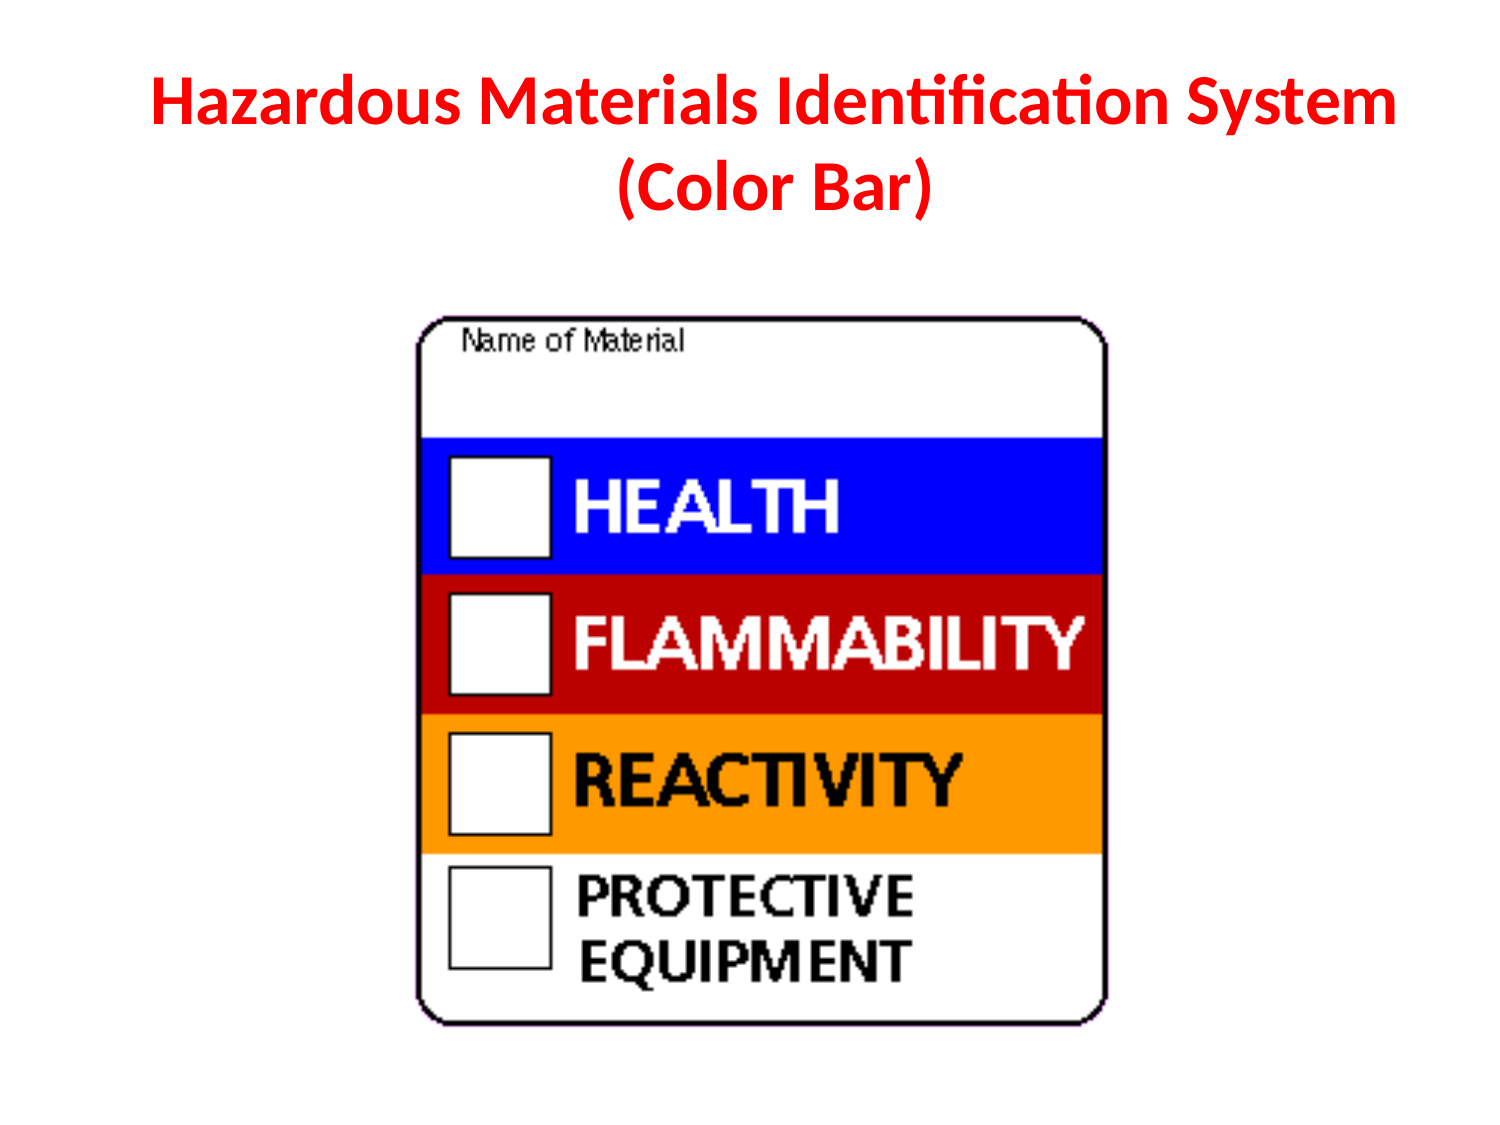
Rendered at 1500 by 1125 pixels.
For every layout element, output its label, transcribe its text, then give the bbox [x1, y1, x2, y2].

picture [374, 287, 1142, 1076]
title Hazardous Materials Identification System (Color Bar) [75, 45, 1475, 233]
